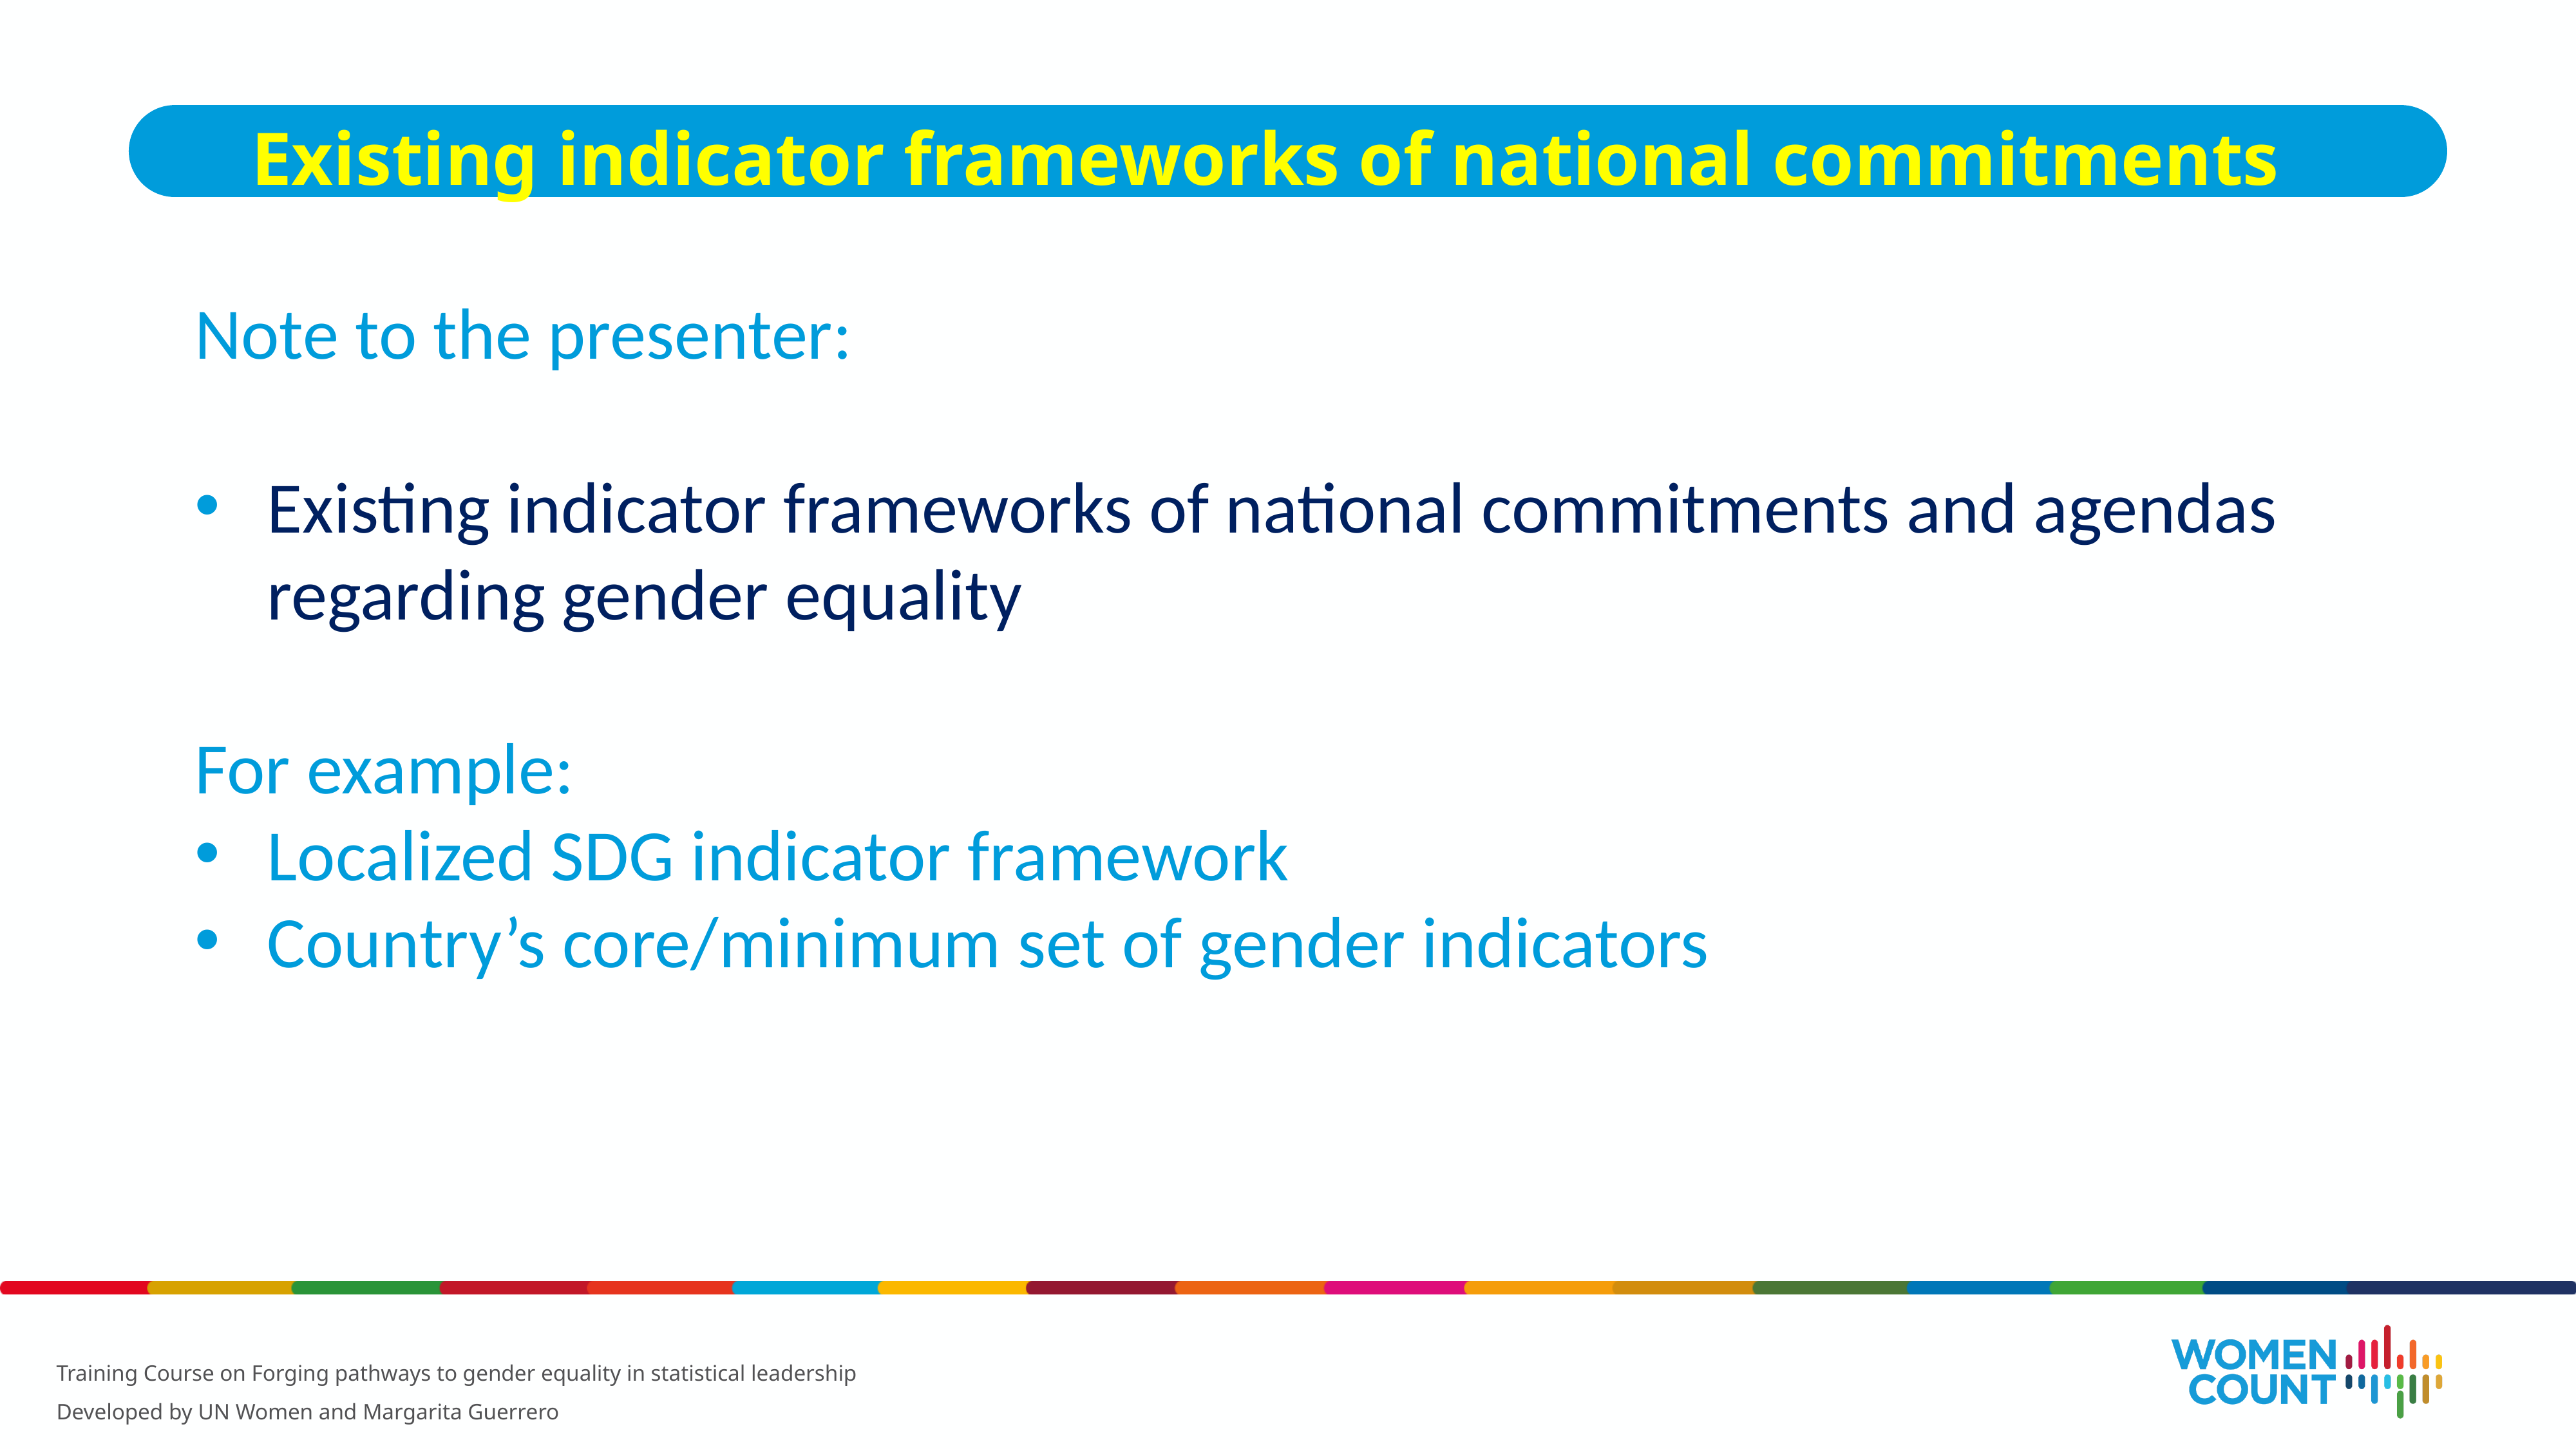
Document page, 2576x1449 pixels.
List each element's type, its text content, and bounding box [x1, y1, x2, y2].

text_box Training Course on Forging pathways to gender equality in statistical leadership Developed by UN Women and Margarita Guerrero [56, 1347, 1658, 1449]
text_box Note to the presenter: ­Existing indicator frameworks of national commitments and agendas regarding gender equality For example: Localized SDG indicator framework Country’s core/minimum set of gender indicators [185, 281, 2375, 987]
list Existing indicator frameworks of national commitments [137, 112, 2395, 201]
